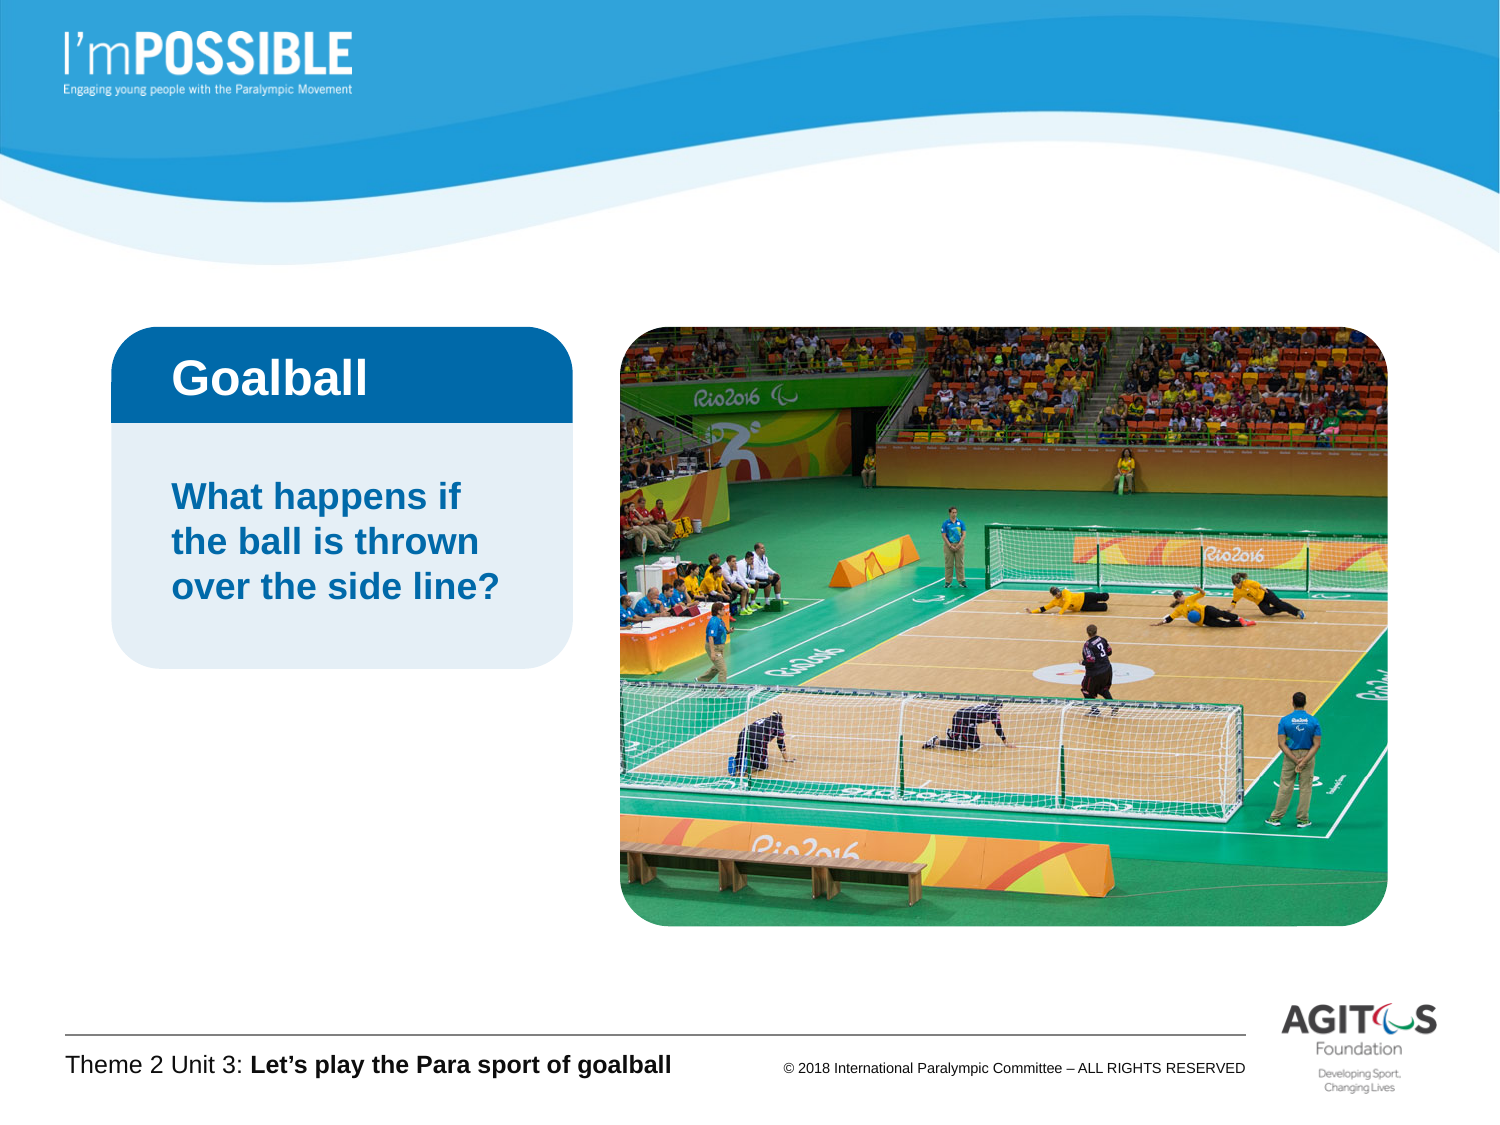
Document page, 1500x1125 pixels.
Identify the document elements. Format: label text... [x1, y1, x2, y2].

picture [0, 0, 1500, 273]
text_box [109, 324, 575, 425]
text_box What happens if the ball is thrown over the side line? [171, 464, 526, 615]
text_box [109, 425, 575, 671]
picture [619, 326, 1388, 927]
picture [1281, 1003, 1437, 1094]
text_box Goalball [171, 338, 609, 423]
